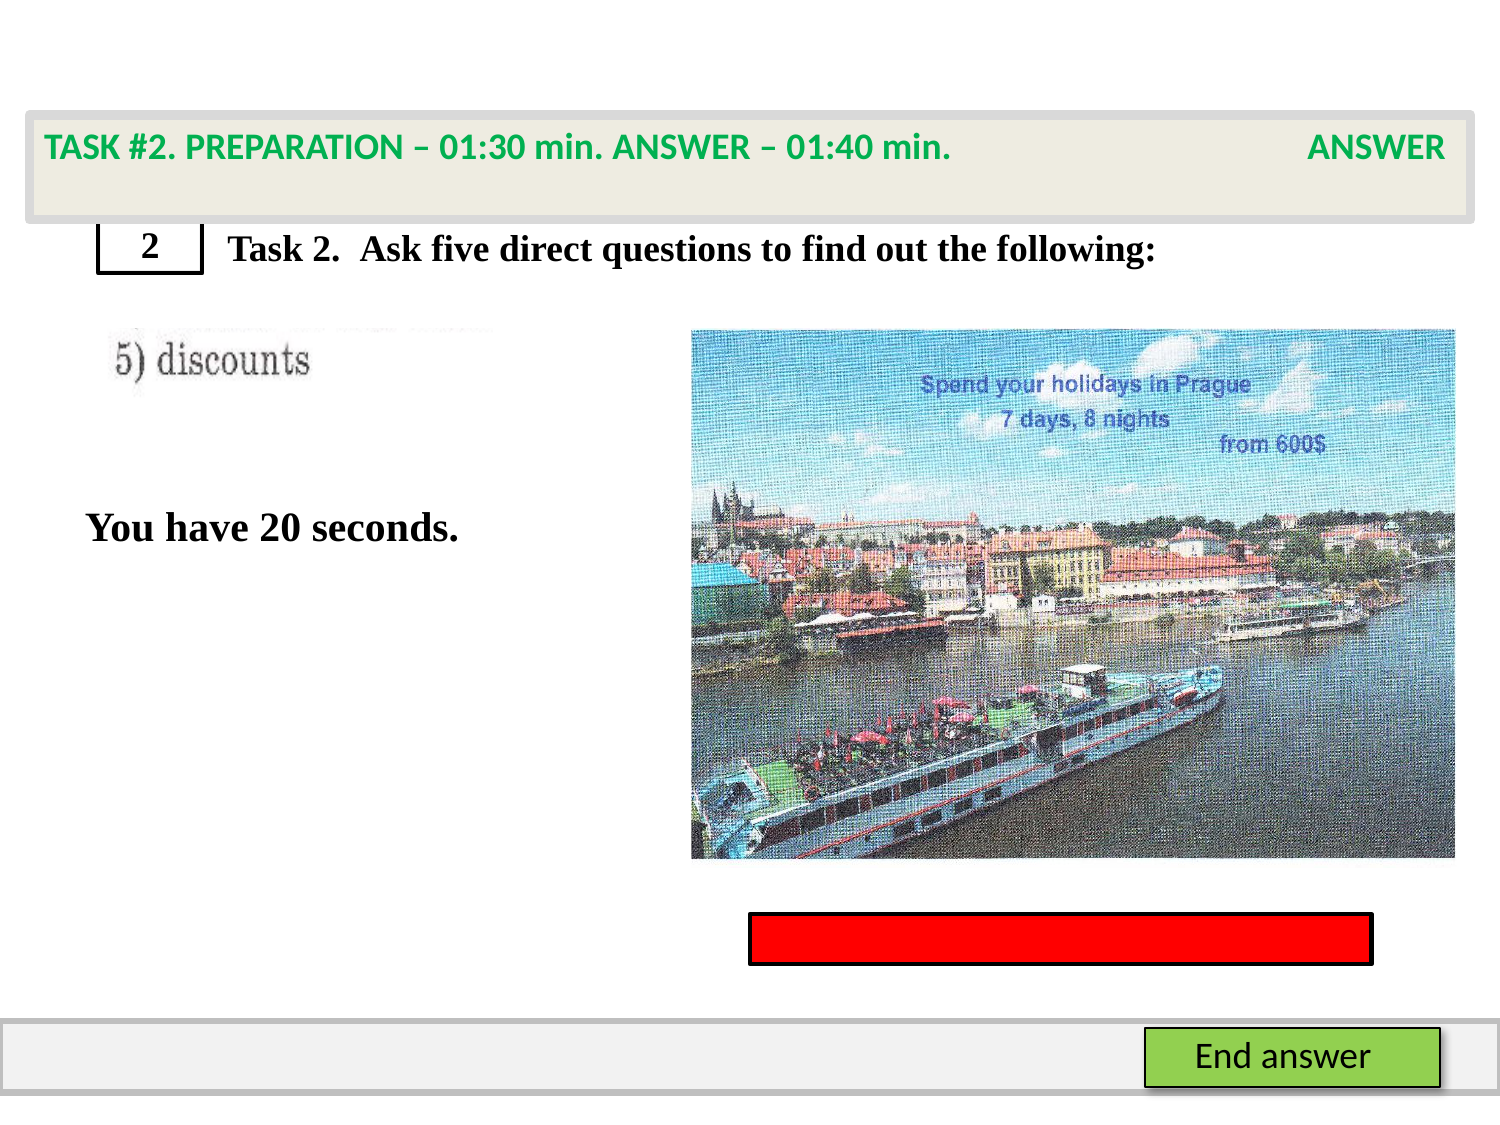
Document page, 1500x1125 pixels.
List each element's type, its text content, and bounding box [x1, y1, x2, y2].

text_box [748, 912, 1374, 966]
text_box [1143, 1026, 1442, 1089]
list Task 2. Ask five direct questions to find out the following: You have 20 seconds. [69, 418, 1430, 1019]
picture [70, 327, 1457, 868]
text_box [0, 1019, 1500, 1095]
list Task 2. Ask five direct questions to find out the following: You have 20 seconds. [69, 220, 1430, 327]
text_box TASK #2. PREPARATION – 01:30 min. ANSWER – 01:40 min. ANSWER [29, 115, 1471, 220]
text_box End answer [1180, 1023, 1449, 1084]
picture [96, 212, 204, 275]
